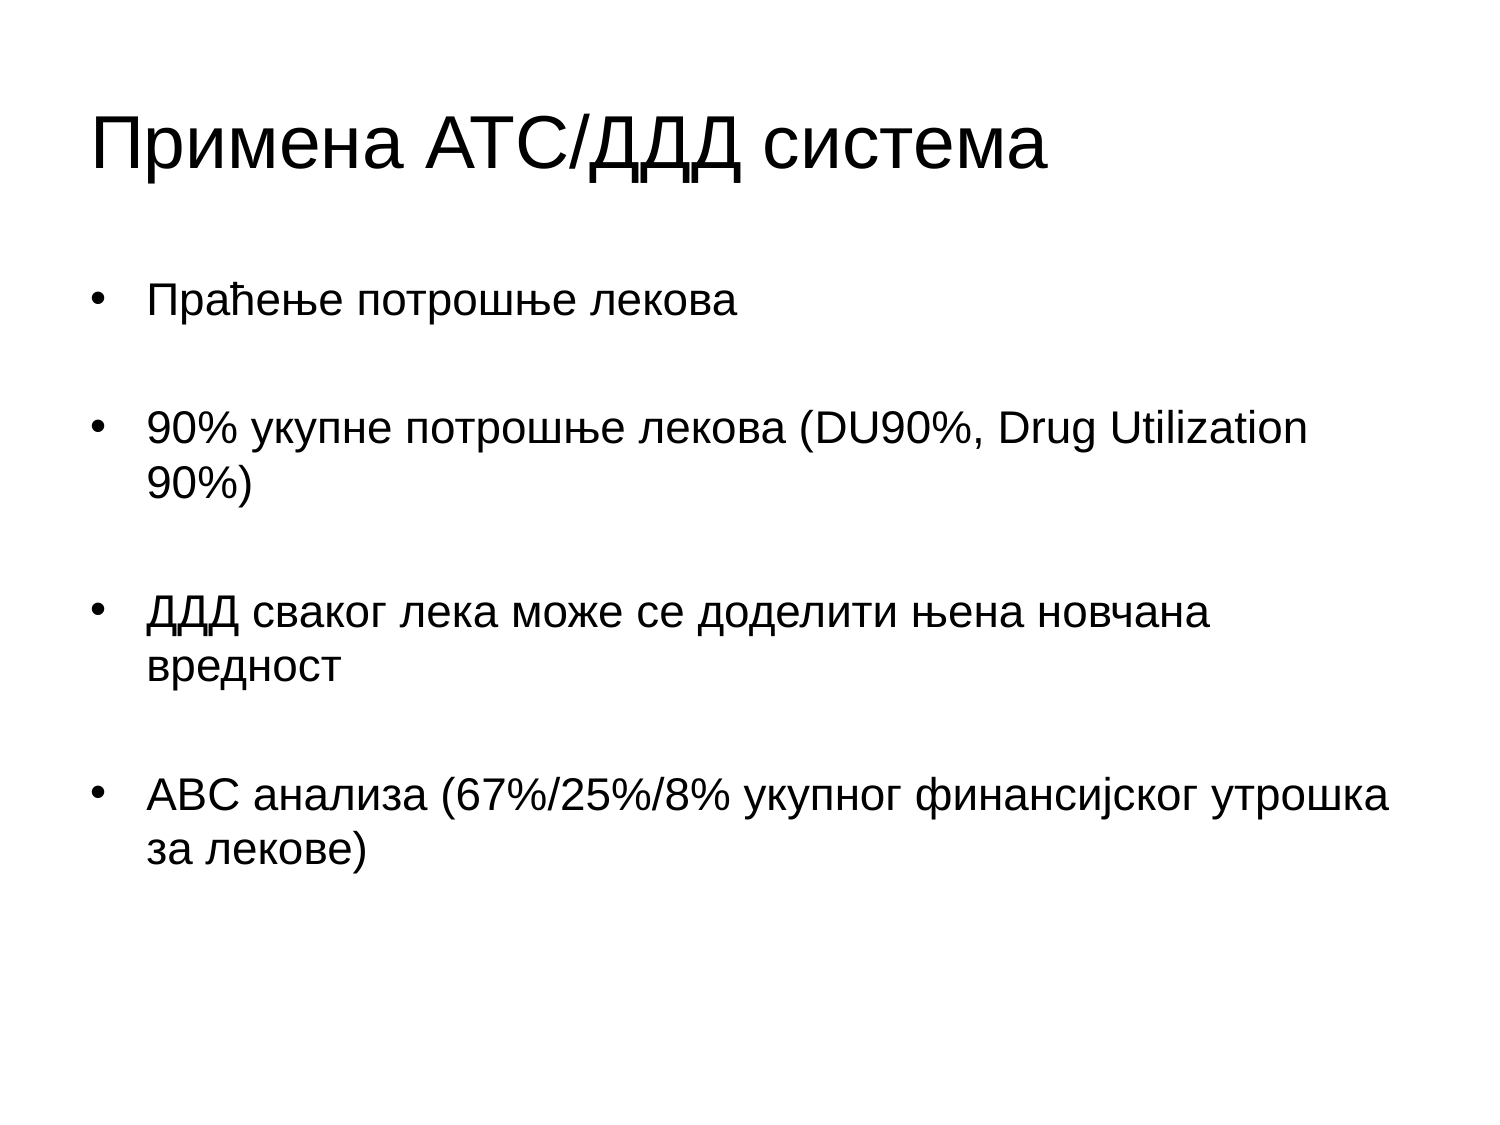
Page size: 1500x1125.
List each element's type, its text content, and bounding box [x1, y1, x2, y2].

list Праћење потрошње лекова 90% укупне потрошње лекова (DU90%, Drug Utilization 90%) ДДД сваког лека може се доделити њена новчана вредност ABC анализа (67%/25%/8% укупног финансијског утрошка за лекове) [75, 262, 1425, 1005]
title Примена АТC/ДДД система [75, 45, 1425, 233]
